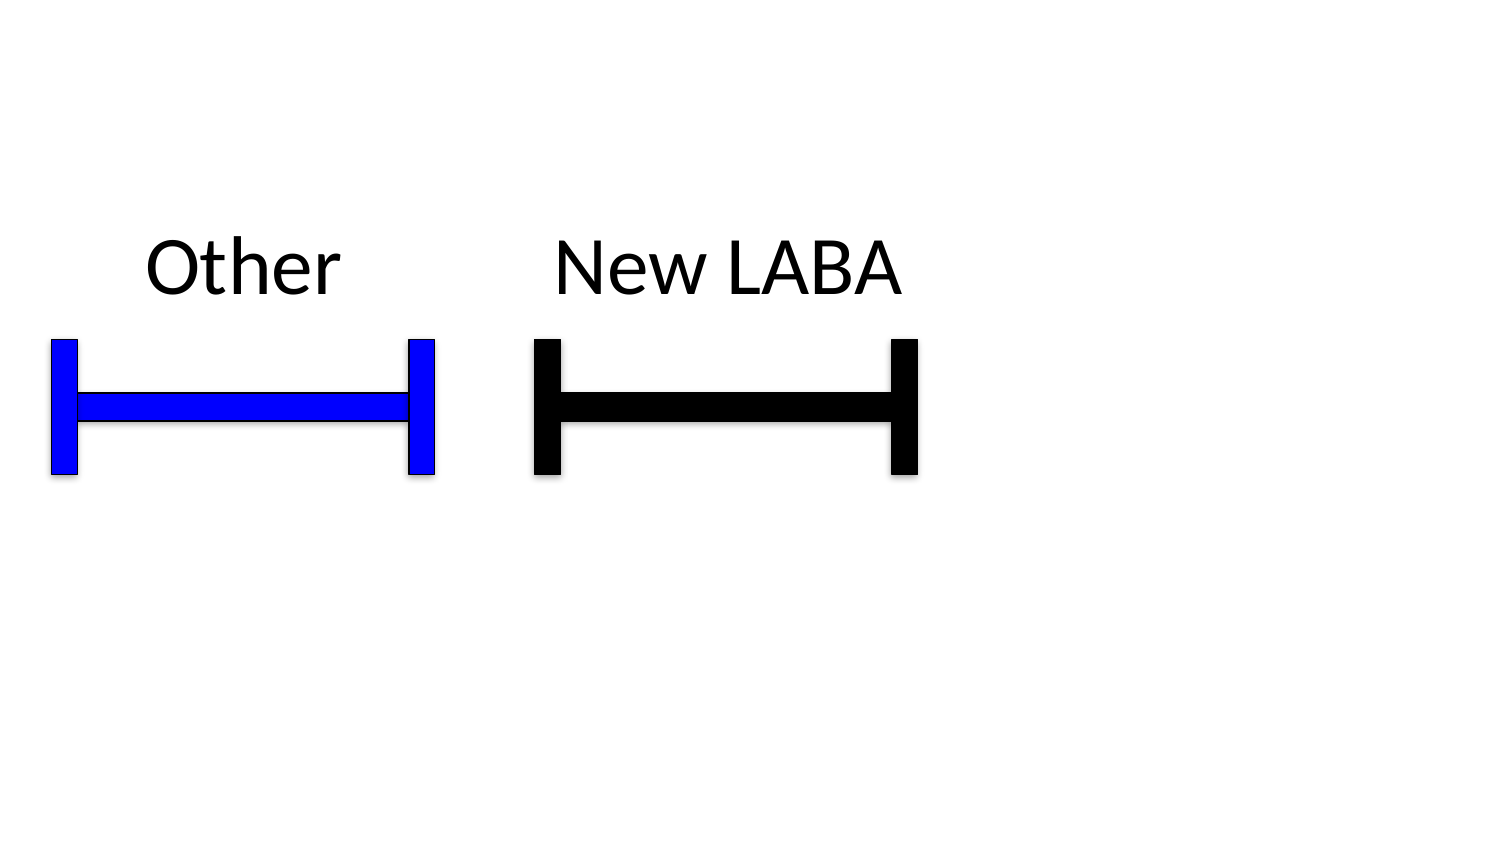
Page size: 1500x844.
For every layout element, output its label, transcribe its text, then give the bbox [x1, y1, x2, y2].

text_box [534, 339, 561, 475]
text_box Other [130, 203, 358, 319]
text_box [566, 392, 886, 422]
text_box [82, 392, 403, 422]
text_box [408, 339, 435, 475]
text_box [51, 339, 78, 475]
text_box [891, 339, 918, 475]
text_box New LABA [538, 203, 918, 319]
